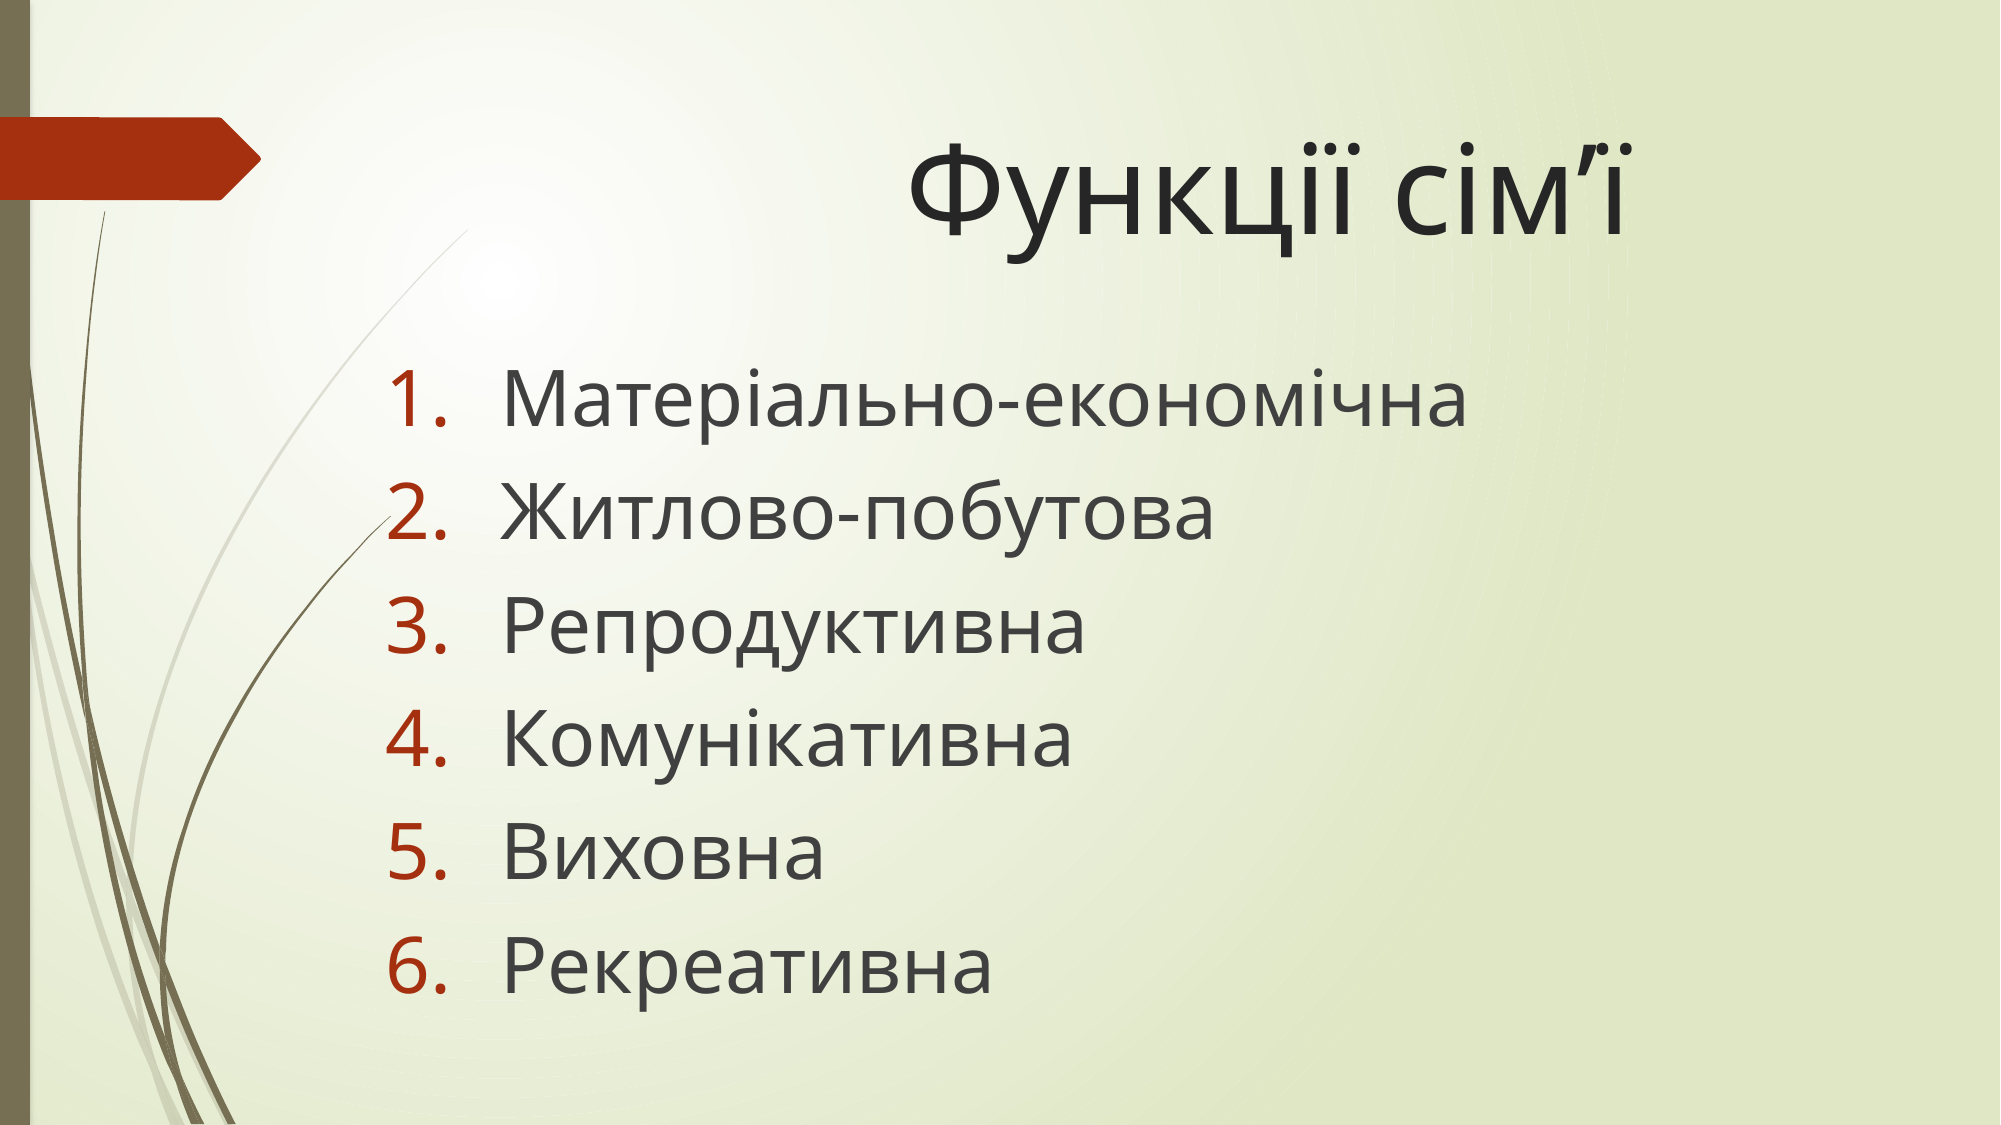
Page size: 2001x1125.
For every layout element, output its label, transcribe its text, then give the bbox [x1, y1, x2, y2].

list Матеріально-економічна Житлово-побутова Репродуктивна Комунікативна Виховна Рекреативна [370, 340, 2000, 1022]
title Функції сім’ї [537, 102, 2000, 308]
